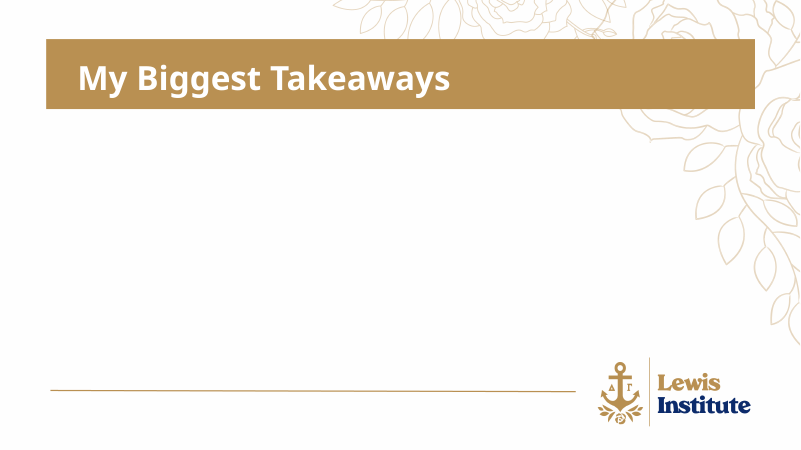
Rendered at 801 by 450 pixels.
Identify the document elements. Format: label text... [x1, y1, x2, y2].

list My Biggest Takeaways [62, 50, 738, 100]
picture [0, 0, 801, 450]
